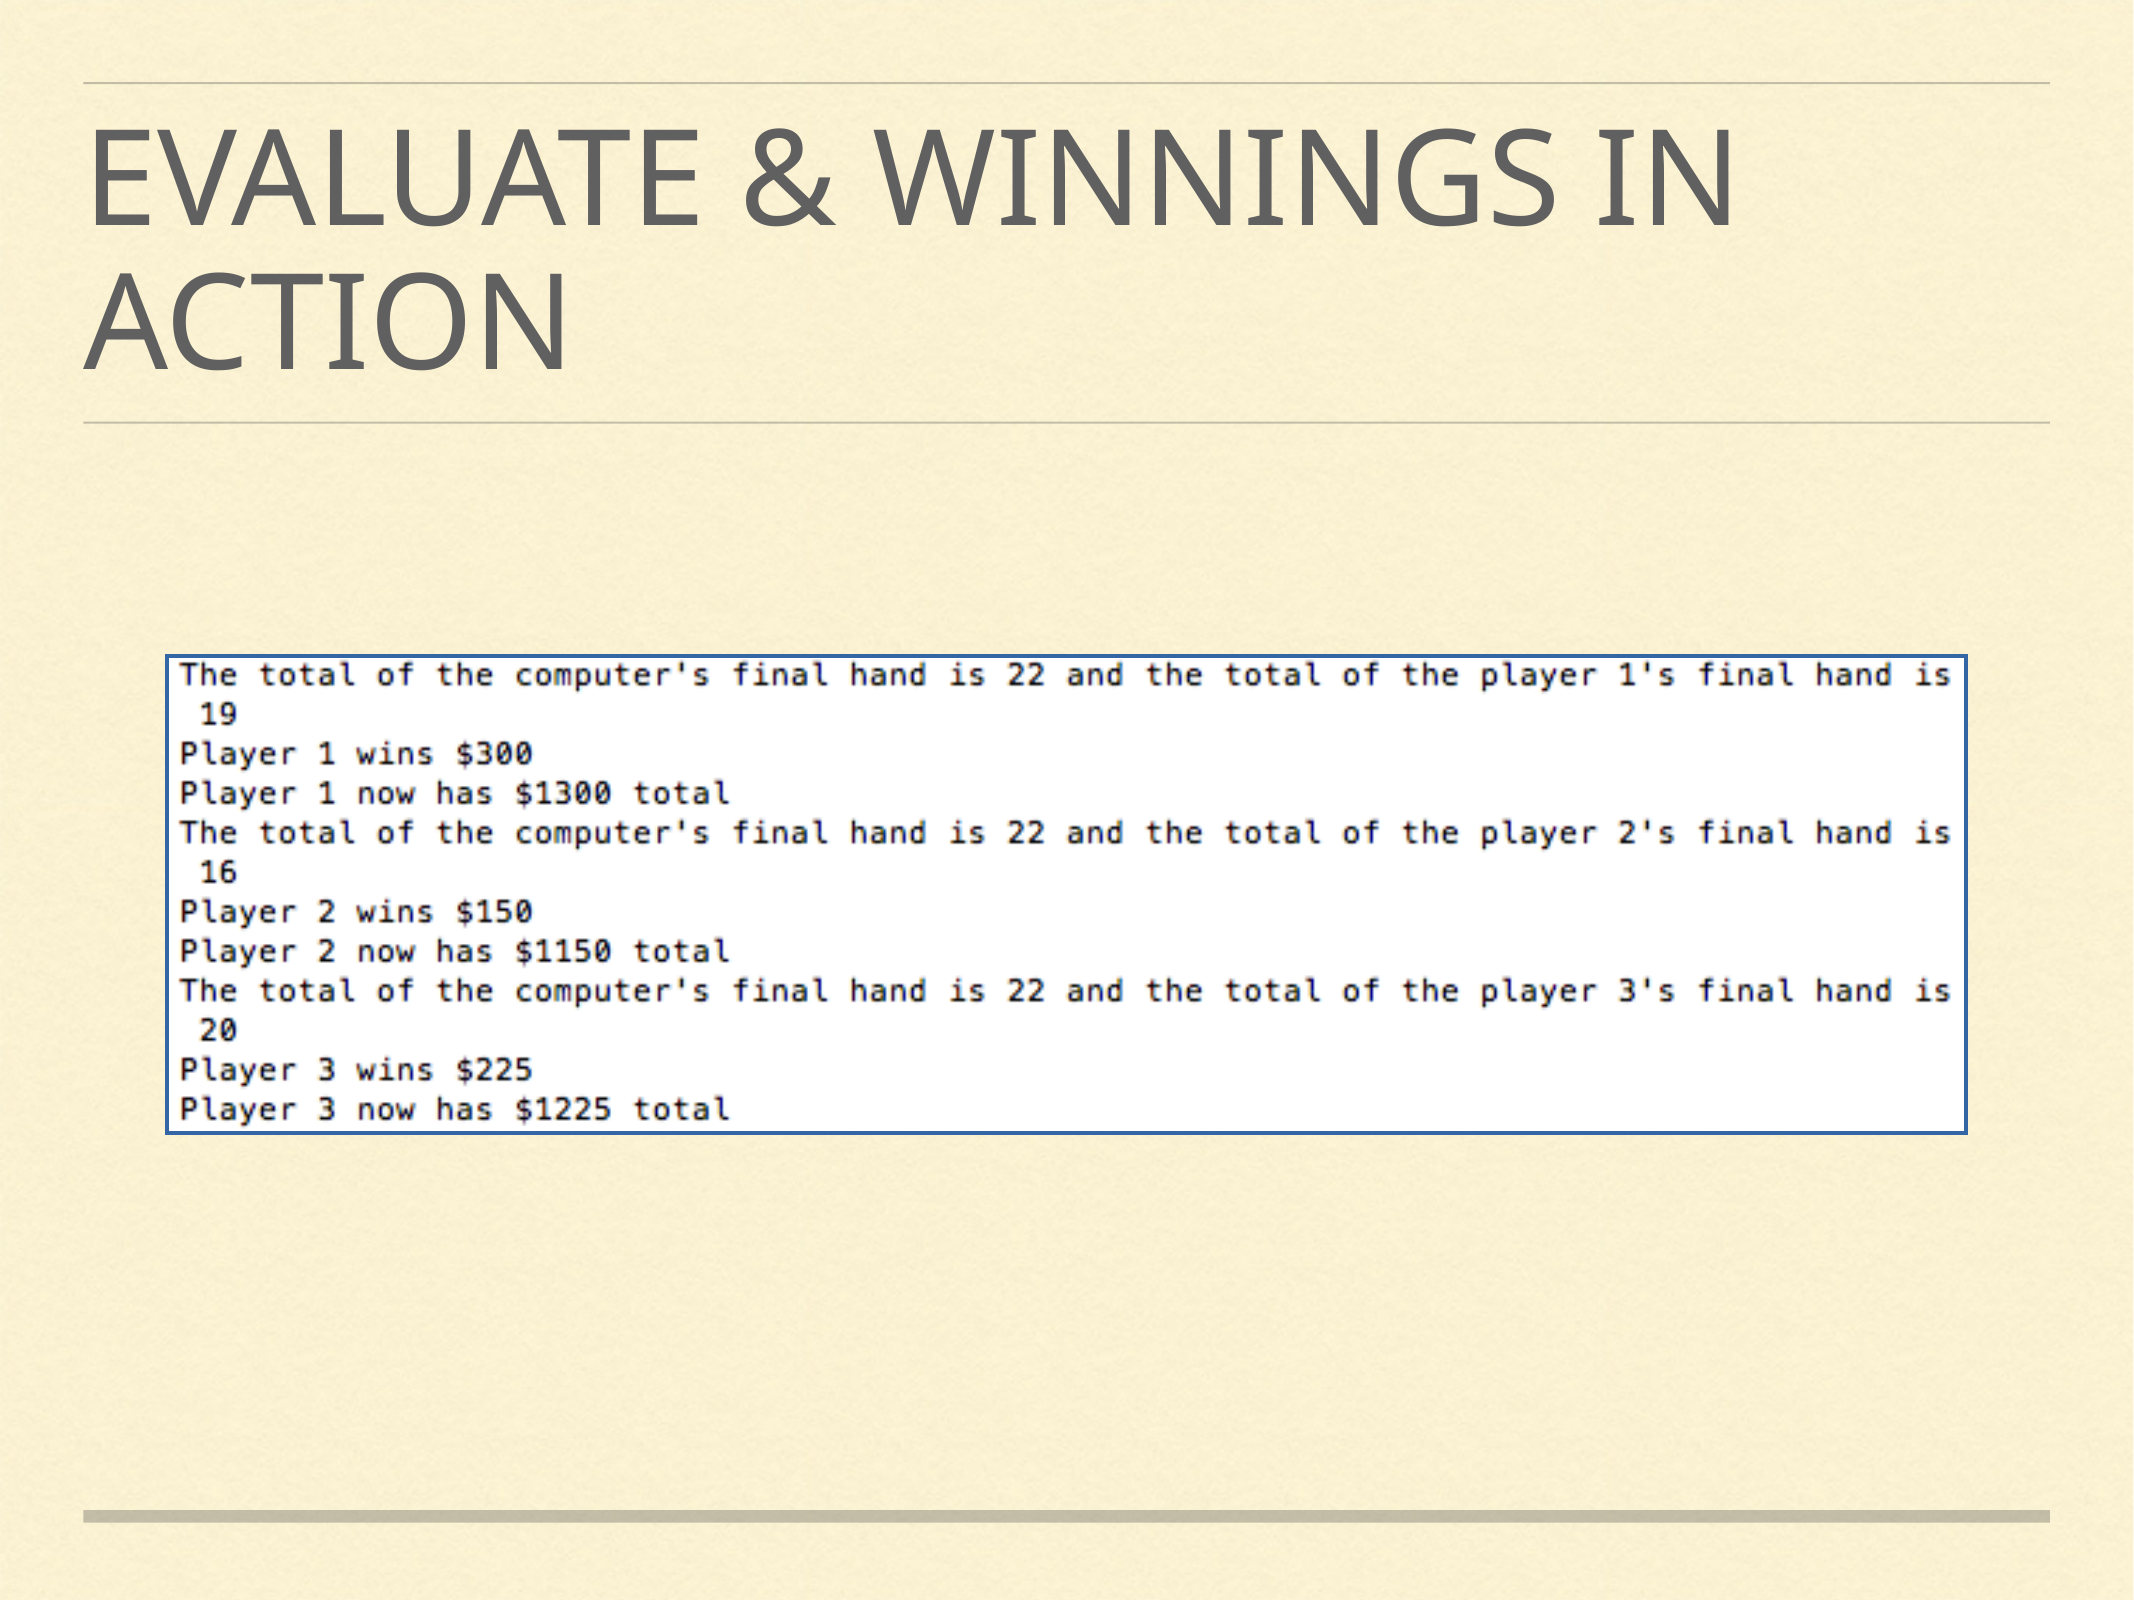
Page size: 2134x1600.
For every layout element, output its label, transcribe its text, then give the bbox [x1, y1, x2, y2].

title Evaluate & Winnings in Action [82, 64, 2051, 444]
picture [0, 0, 2134, 1600]
